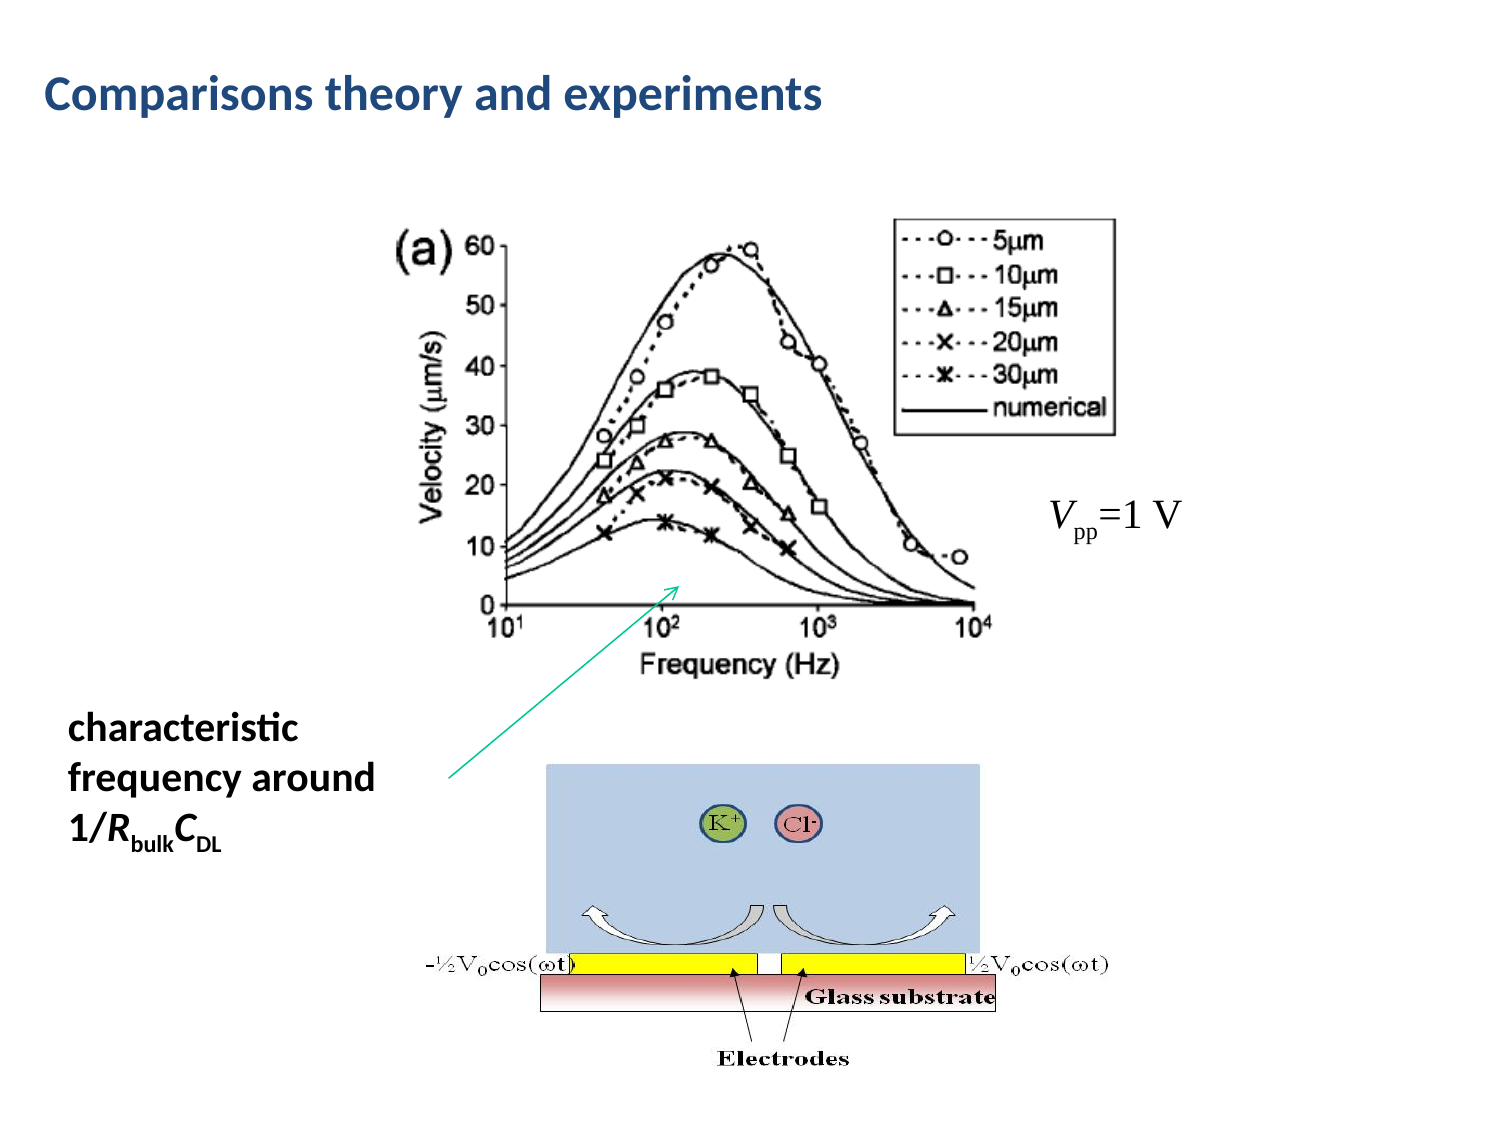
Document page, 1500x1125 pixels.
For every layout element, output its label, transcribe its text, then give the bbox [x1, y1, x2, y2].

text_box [448, 585, 680, 776]
text_box characteristic frequency around 1/RbulkCDL [53, 692, 443, 865]
picture [407, 762, 1129, 1075]
title Comparisons theory and experiments [29, 19, 1069, 161]
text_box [359, 184, 1229, 712]
